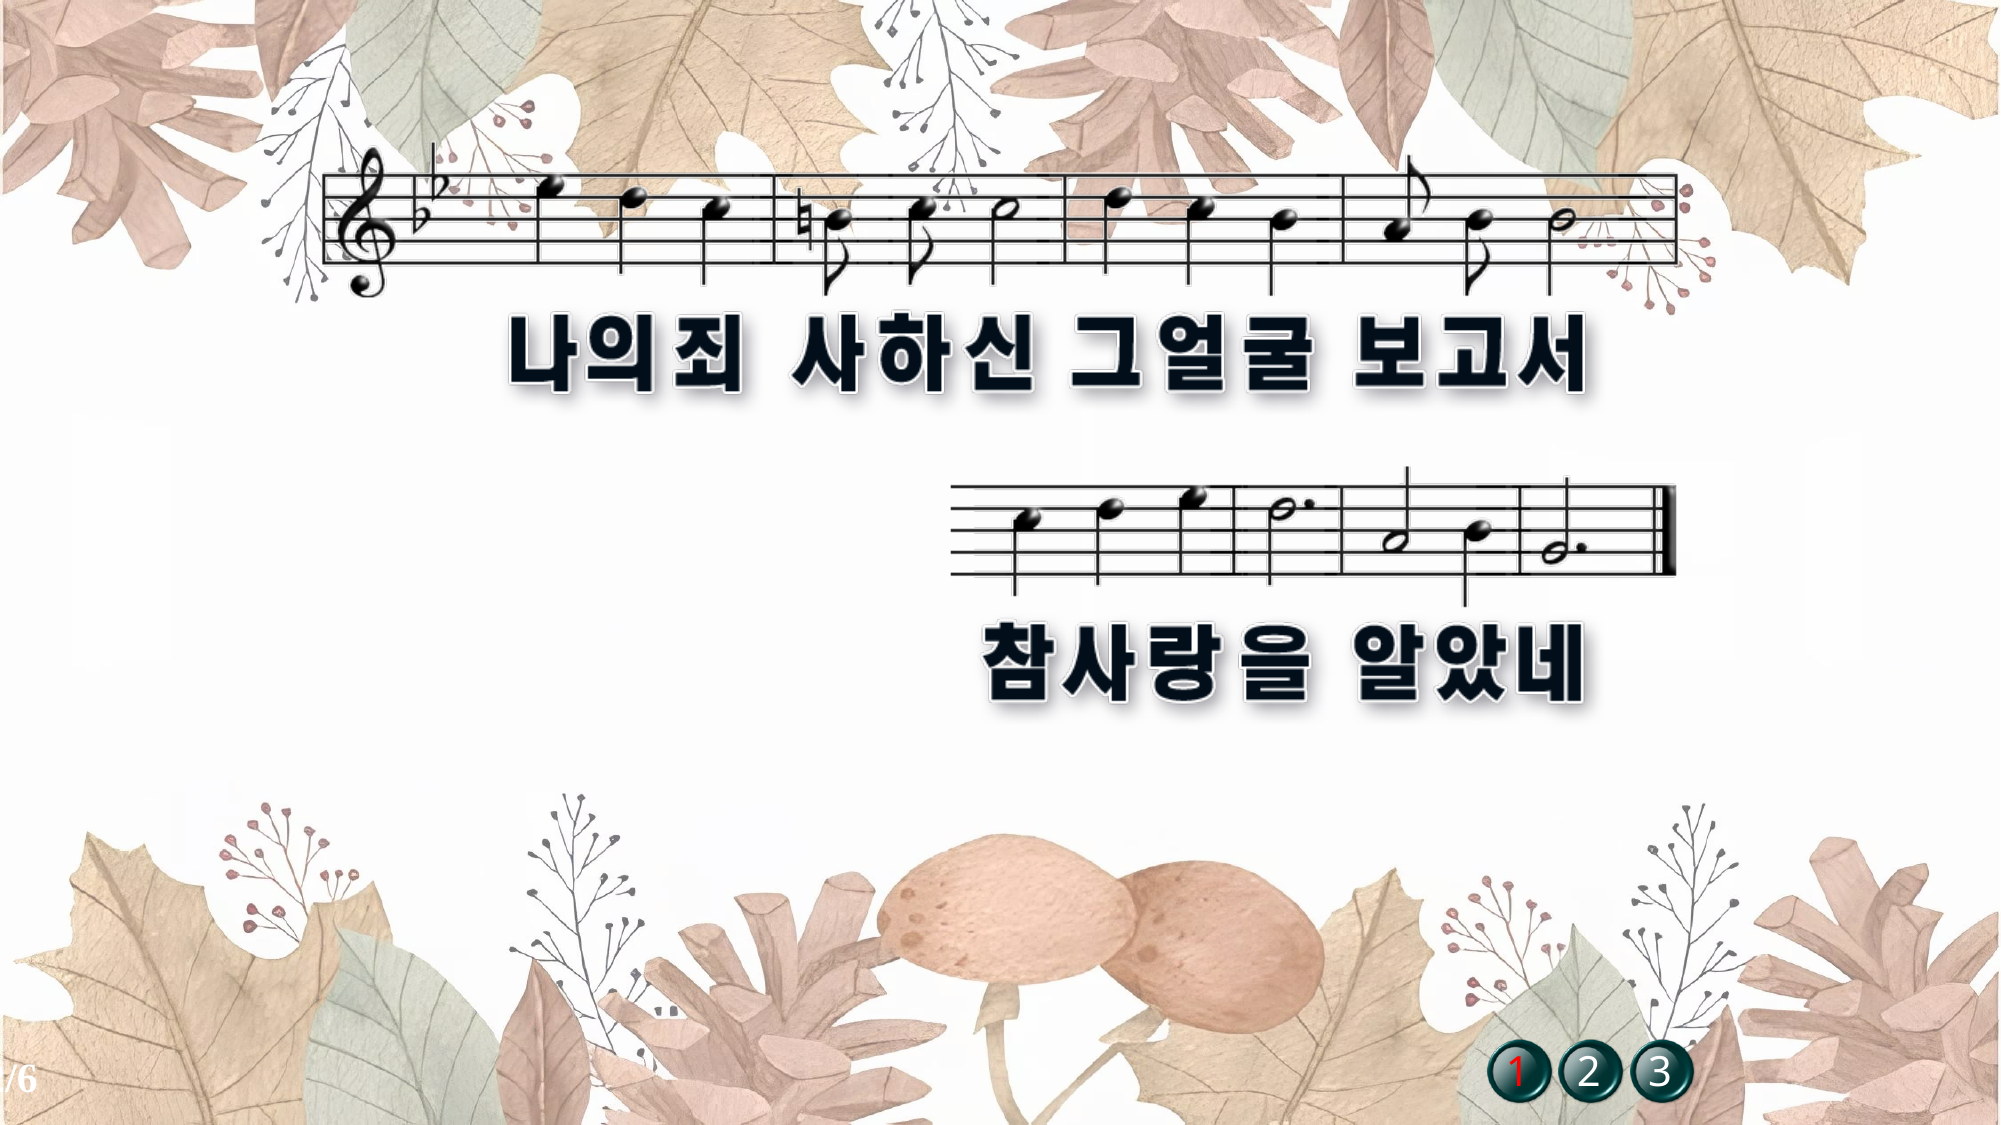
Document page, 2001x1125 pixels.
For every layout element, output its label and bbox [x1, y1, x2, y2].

text_box [1484, 1035, 1555, 1106]
text_box [1627, 1035, 1697, 1106]
picture [0, 0, 2001, 1125]
text_box [1555, 1035, 1626, 1106]
